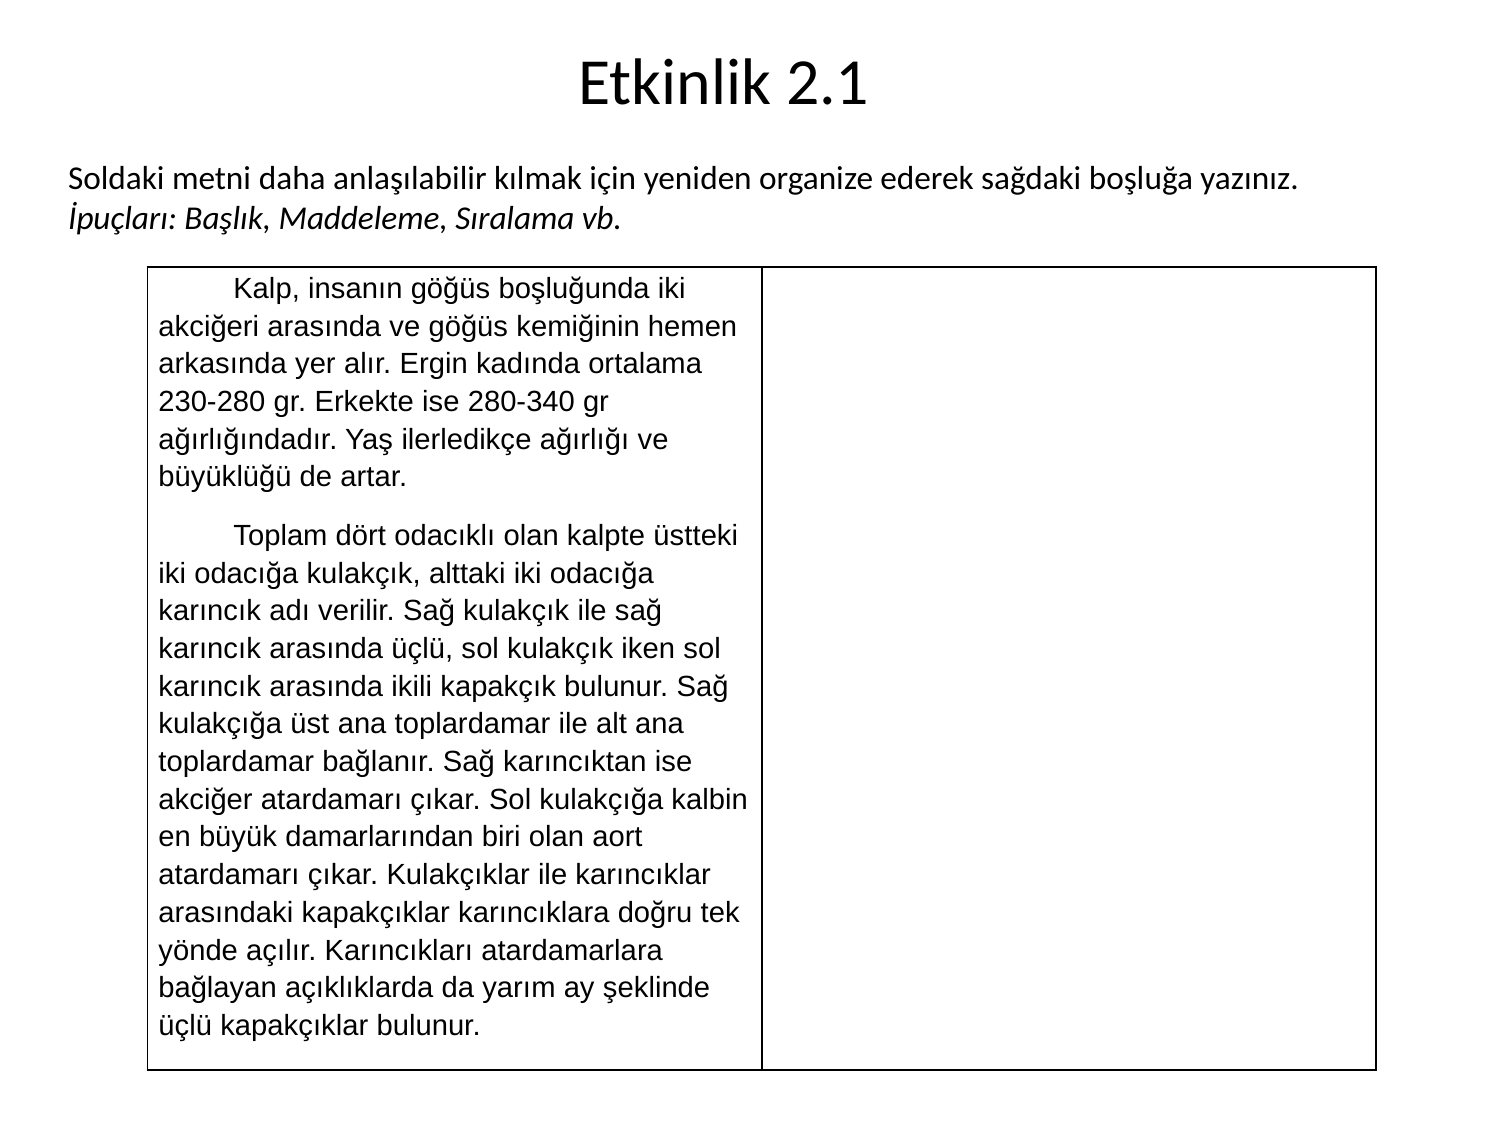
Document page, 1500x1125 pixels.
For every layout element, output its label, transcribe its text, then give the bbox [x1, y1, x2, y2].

text_box Soldaki metni daha anlaşılabilir kılmak için yeniden organize ederek sağdaki boşluğa yazınız. İpuçları: Başlık, Maddeleme, Sıralama vb. [53, 148, 1353, 244]
title Etkinlik 2.1 [147, 30, 1300, 126]
table_header Kalp, insanın göğüs boşluğunda iki akciğeri arasında ve göğüs kemiğinin hemen arkasında yer alır. Ergin kadında ortalama 230-280 gr. Erkekte ise 280-340 gr ağırlığındadır. Yaş ilerledikçe ağırlığı ve büyüklüğü de artar. Toplam dört odacıklı olan kalpte üstteki iki odacığa kulakçık, alttaki iki odacığa karıncık adı verilir. Sağ kulakçık ile sağ karıncık arasında üçlü, sol kulakçık iken sol karıncık arasında ikili kapakçık bulunur. Sağ kulakçığa üst ana toplardamar ile alt ana toplardamar bağlanır. Sağ karıncıktan ise akciğer atardamarı çıkar. Sol kulakçığa kalbin en büyük damarlarından biri olan aort atardamarı çıkar. Kulakçıklar ile karıncıklar arasındaki kapakçıklar karıncıklara doğru tek yönde açılır. Karıncıkları atardamarlara bağlayan açıklıklarda da yarım ay şeklinde üçlü kapakçıklar bulunur. [148, 268, 761, 1069]
table_header [763, 268, 1375, 1069]
